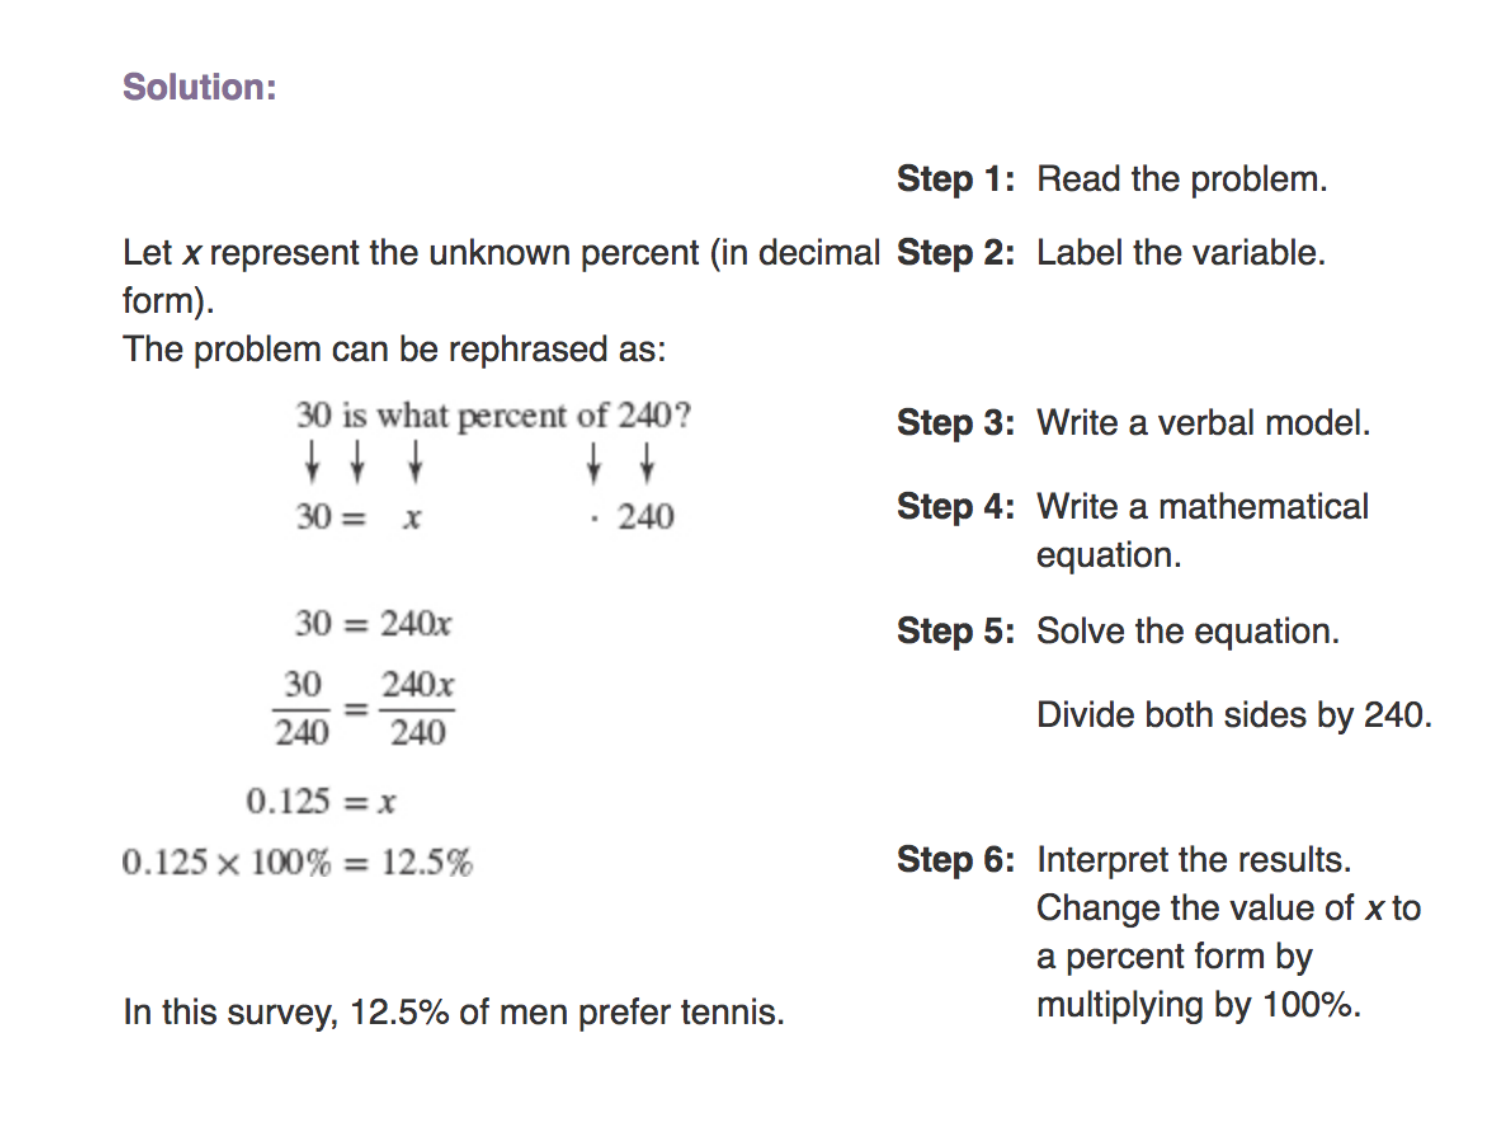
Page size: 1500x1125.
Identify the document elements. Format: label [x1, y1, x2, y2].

list [0, 64, 1500, 1042]
